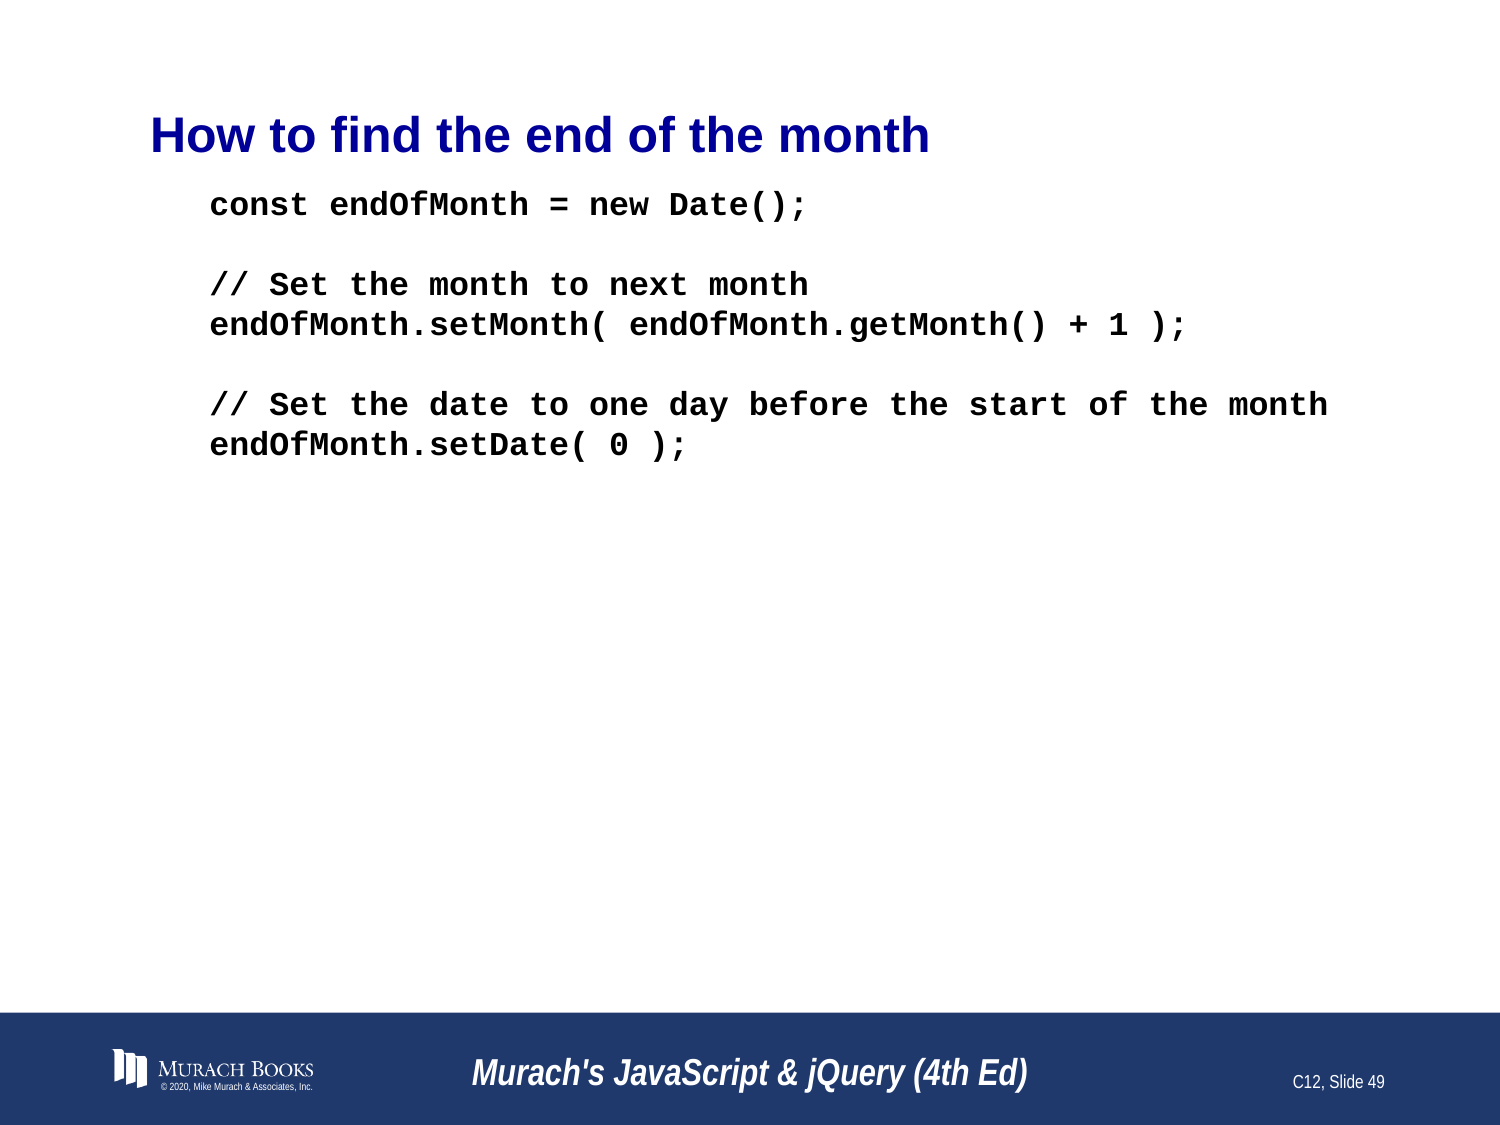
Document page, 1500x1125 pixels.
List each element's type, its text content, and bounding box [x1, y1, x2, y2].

slide_number Murach's JavaScript & jQuery (4th Ed) [463, 1025, 1050, 1100]
slide_number C12, Slide 49 [1087, 1025, 1400, 1100]
title How to find the end of the month [150, 102, 1350, 164]
footer © 2020, Mike Murach & Associates, Inc. [12, 1025, 463, 1100]
list const endOfMonth = new Date(); // Set the month to next month endOfMonth.setMonth( endOfMonth.getMonth() + 1 ); // Set the date to one day before the start of the month endOfMonth.setDate( 0 ); [137, 174, 1350, 975]
